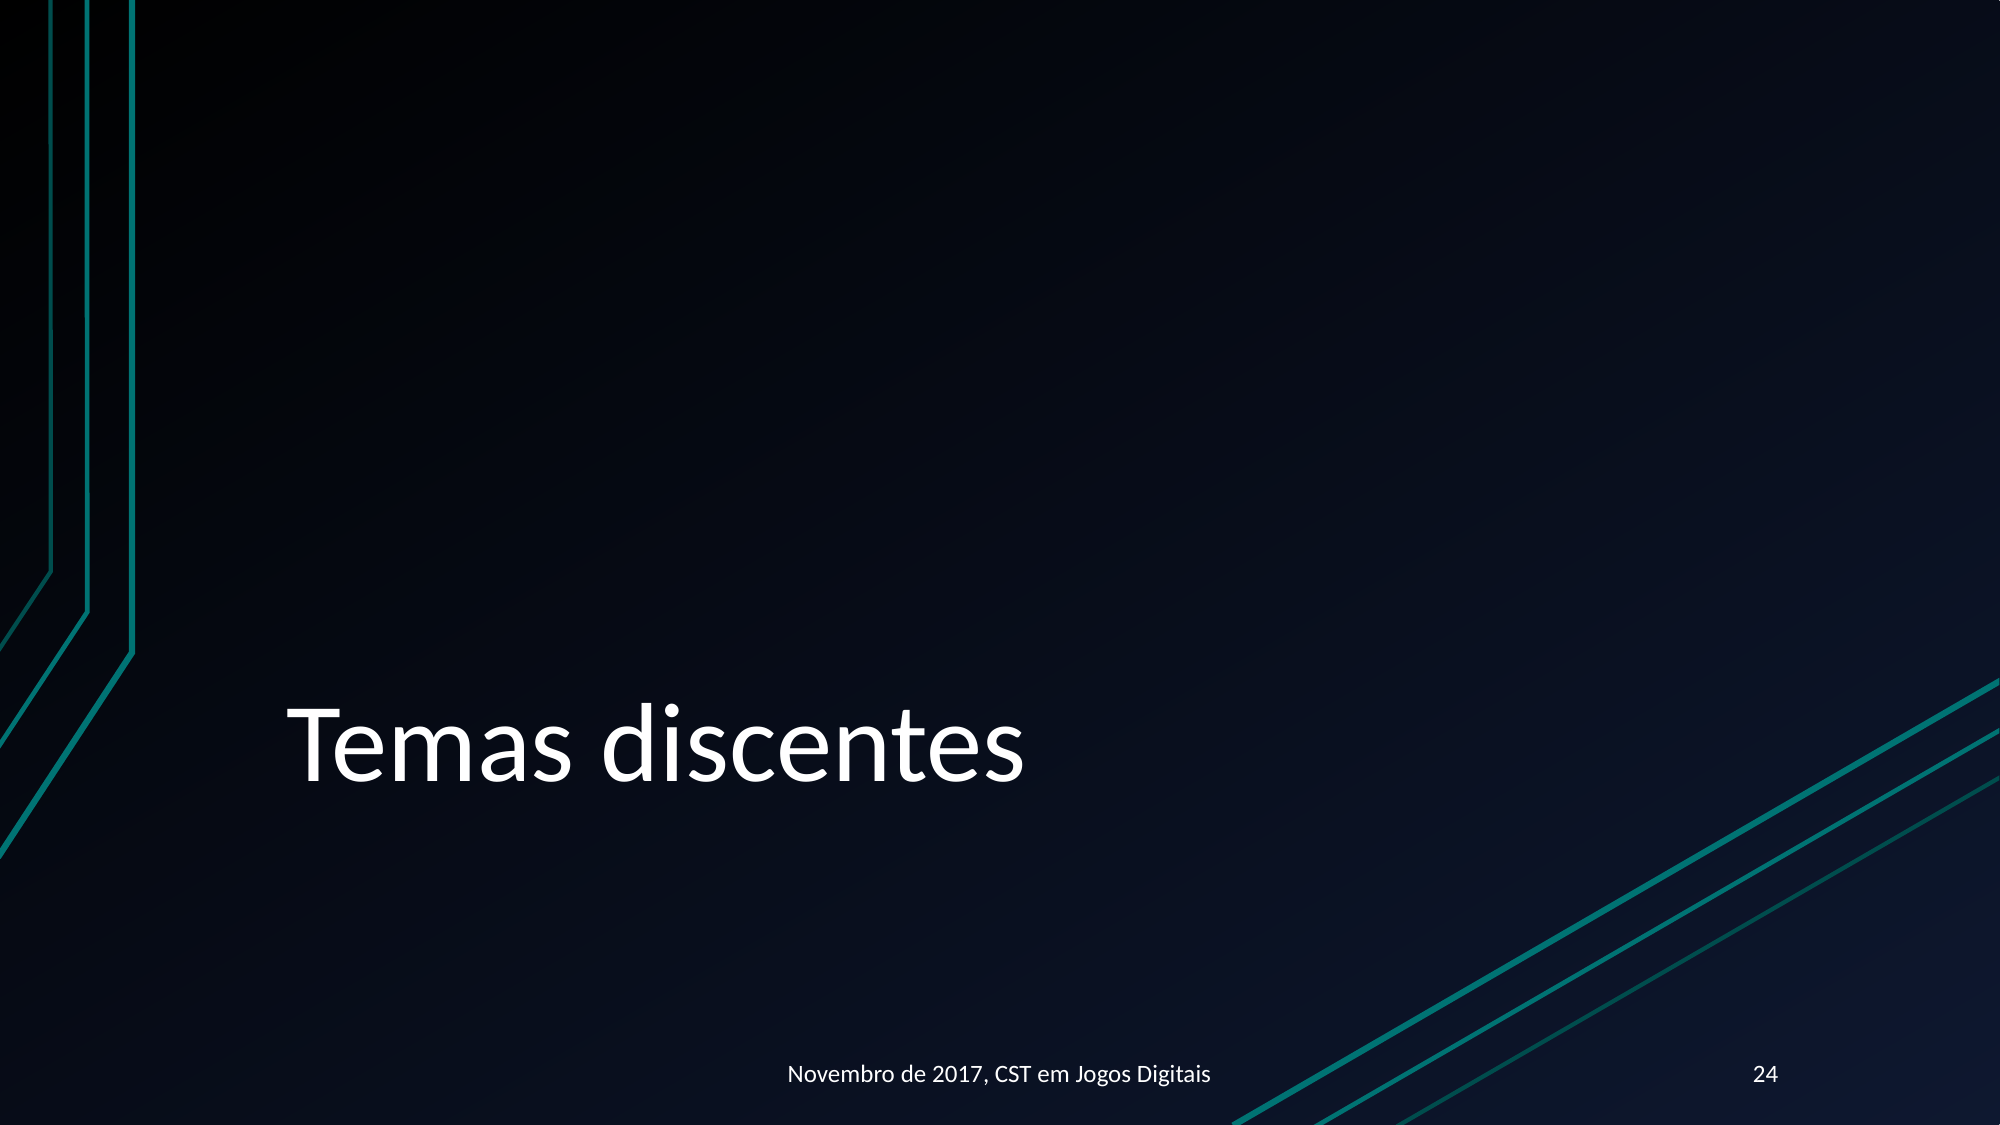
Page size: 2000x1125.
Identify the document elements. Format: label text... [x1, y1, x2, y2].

title Temas discentes [266, 362, 1733, 816]
slide_number 24 [1732, 1042, 1900, 1103]
footer Novembro de 2017, CST em Jogos Digitais [566, 1042, 1433, 1103]
